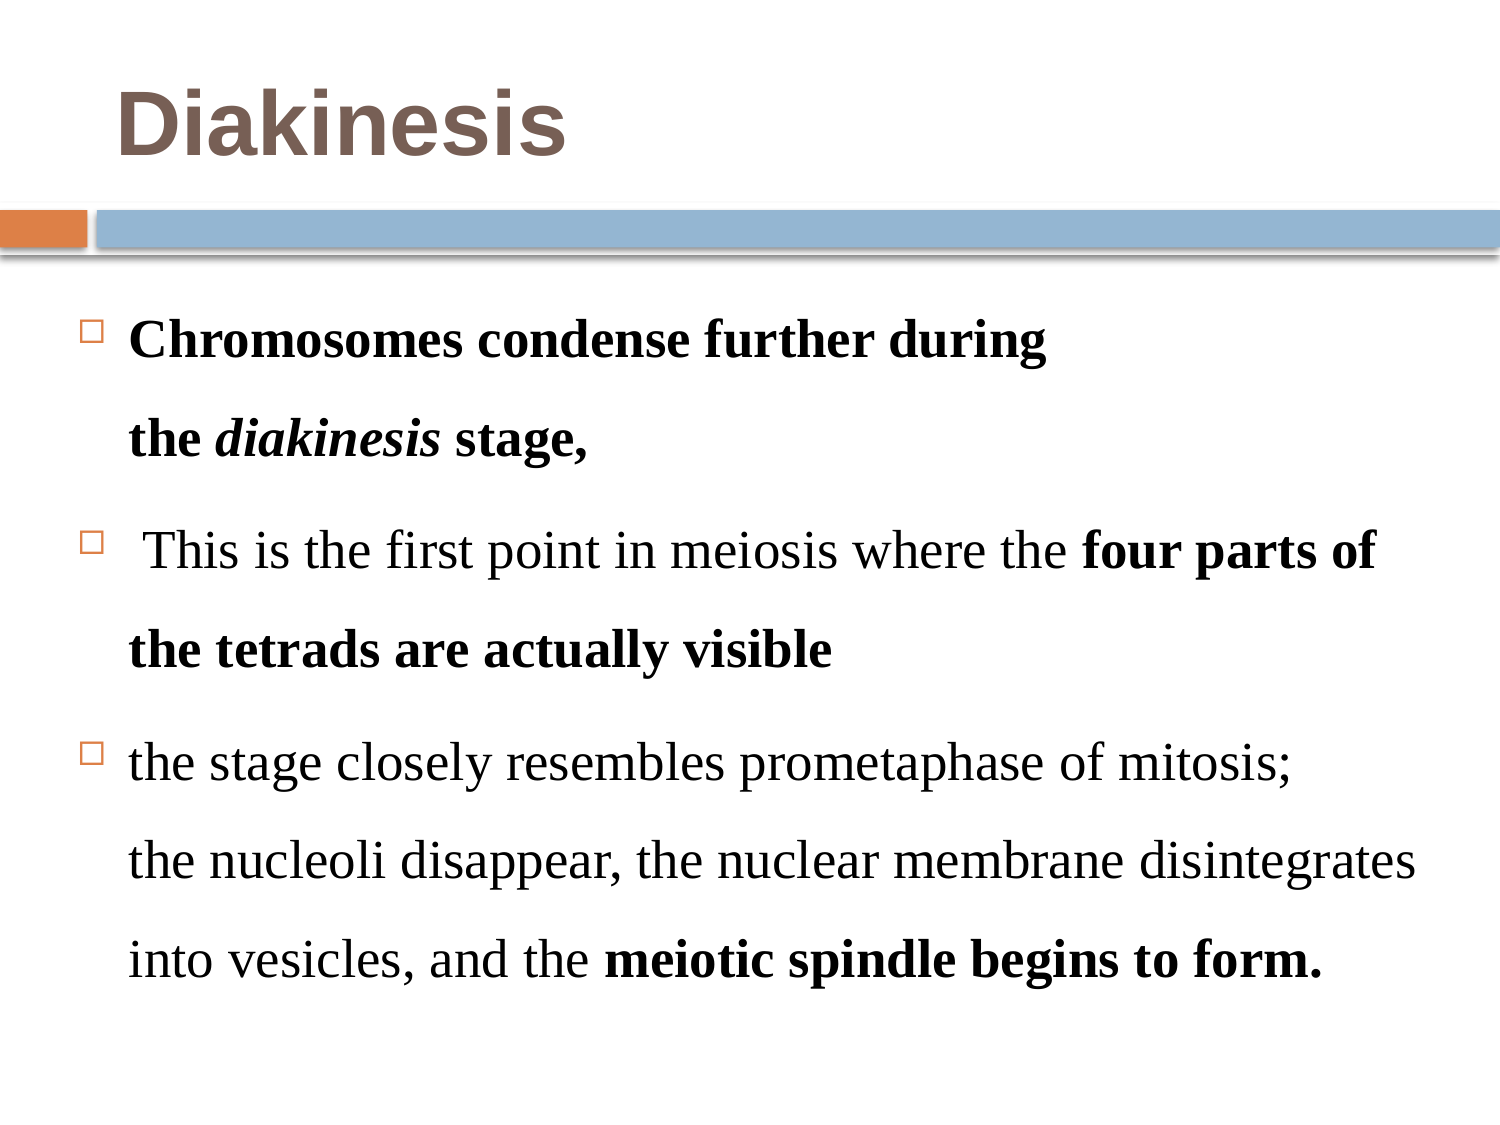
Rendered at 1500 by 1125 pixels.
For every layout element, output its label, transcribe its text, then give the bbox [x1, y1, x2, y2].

title Diakinesis [100, 37, 1438, 200]
list Chromosomes condense further during the diakinesis stage, This is the first point in meiosis where the four parts of the tetrads are actually visible the stage closely resembles prometaphase of mitosis; the nucleoli disappear, the nuclear membrane disintegrates into vesicles, and the meiotic spindle begins to form. [62, 262, 1438, 1075]
